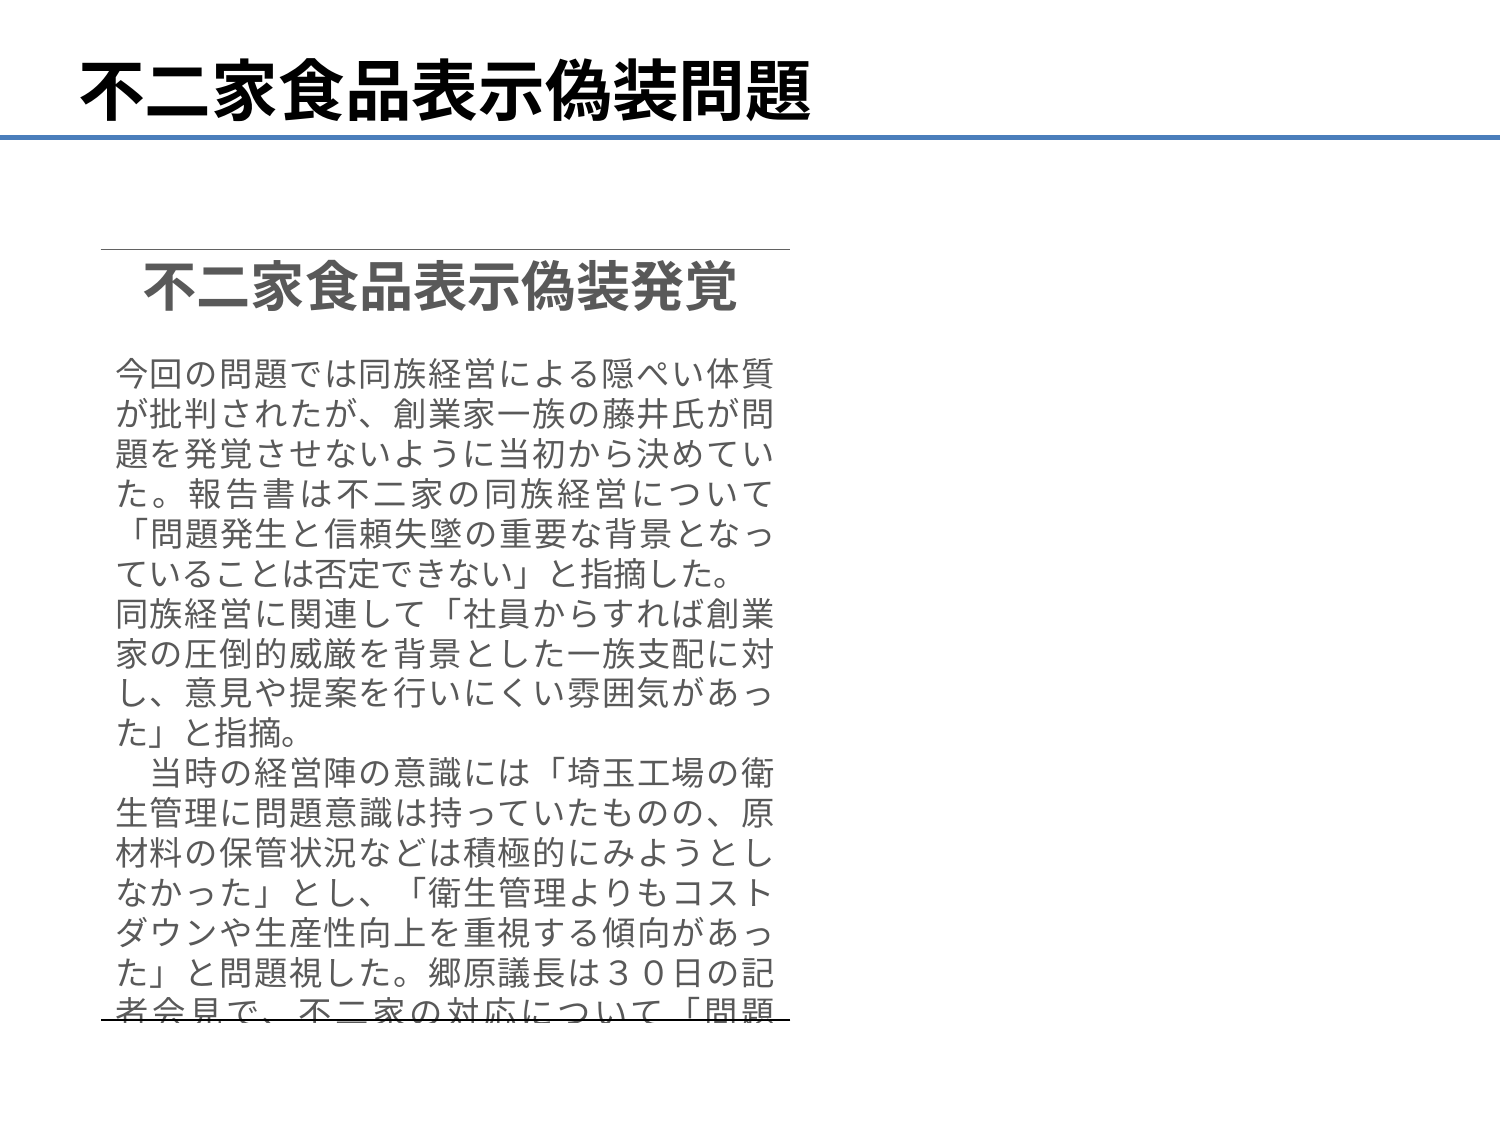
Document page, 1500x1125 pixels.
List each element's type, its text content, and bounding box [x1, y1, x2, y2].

text_box 不二家食品表示偽装問題 [63, 41, 828, 136]
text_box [100, 184, 791, 1125]
